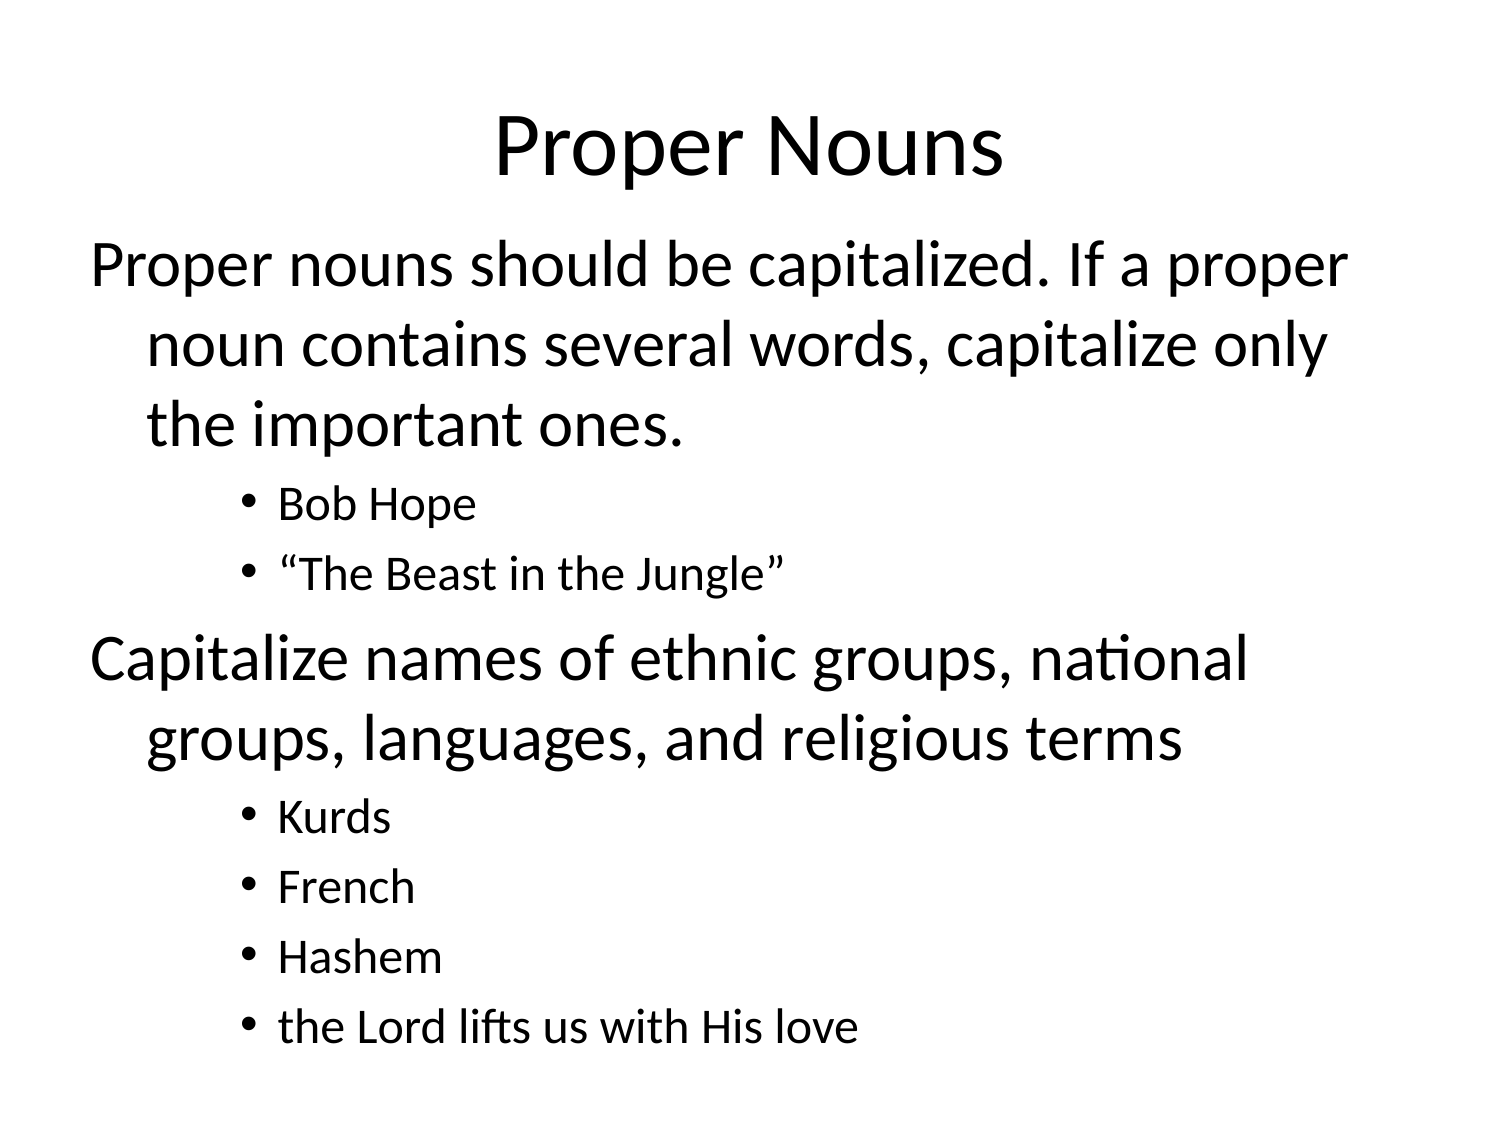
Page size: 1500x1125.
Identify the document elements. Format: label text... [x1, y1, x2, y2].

list Proper nouns should be capitalized. If a proper noun contains several words, capitalize only the important ones. Bob Hope “The Beast in the Jungle” Capitalize names of ethnic groups, national groups, languages, and religious terms Kurds French Hashem the Lord lifts us with His love [75, 212, 1425, 1075]
title Proper Nouns [75, 45, 1425, 212]
